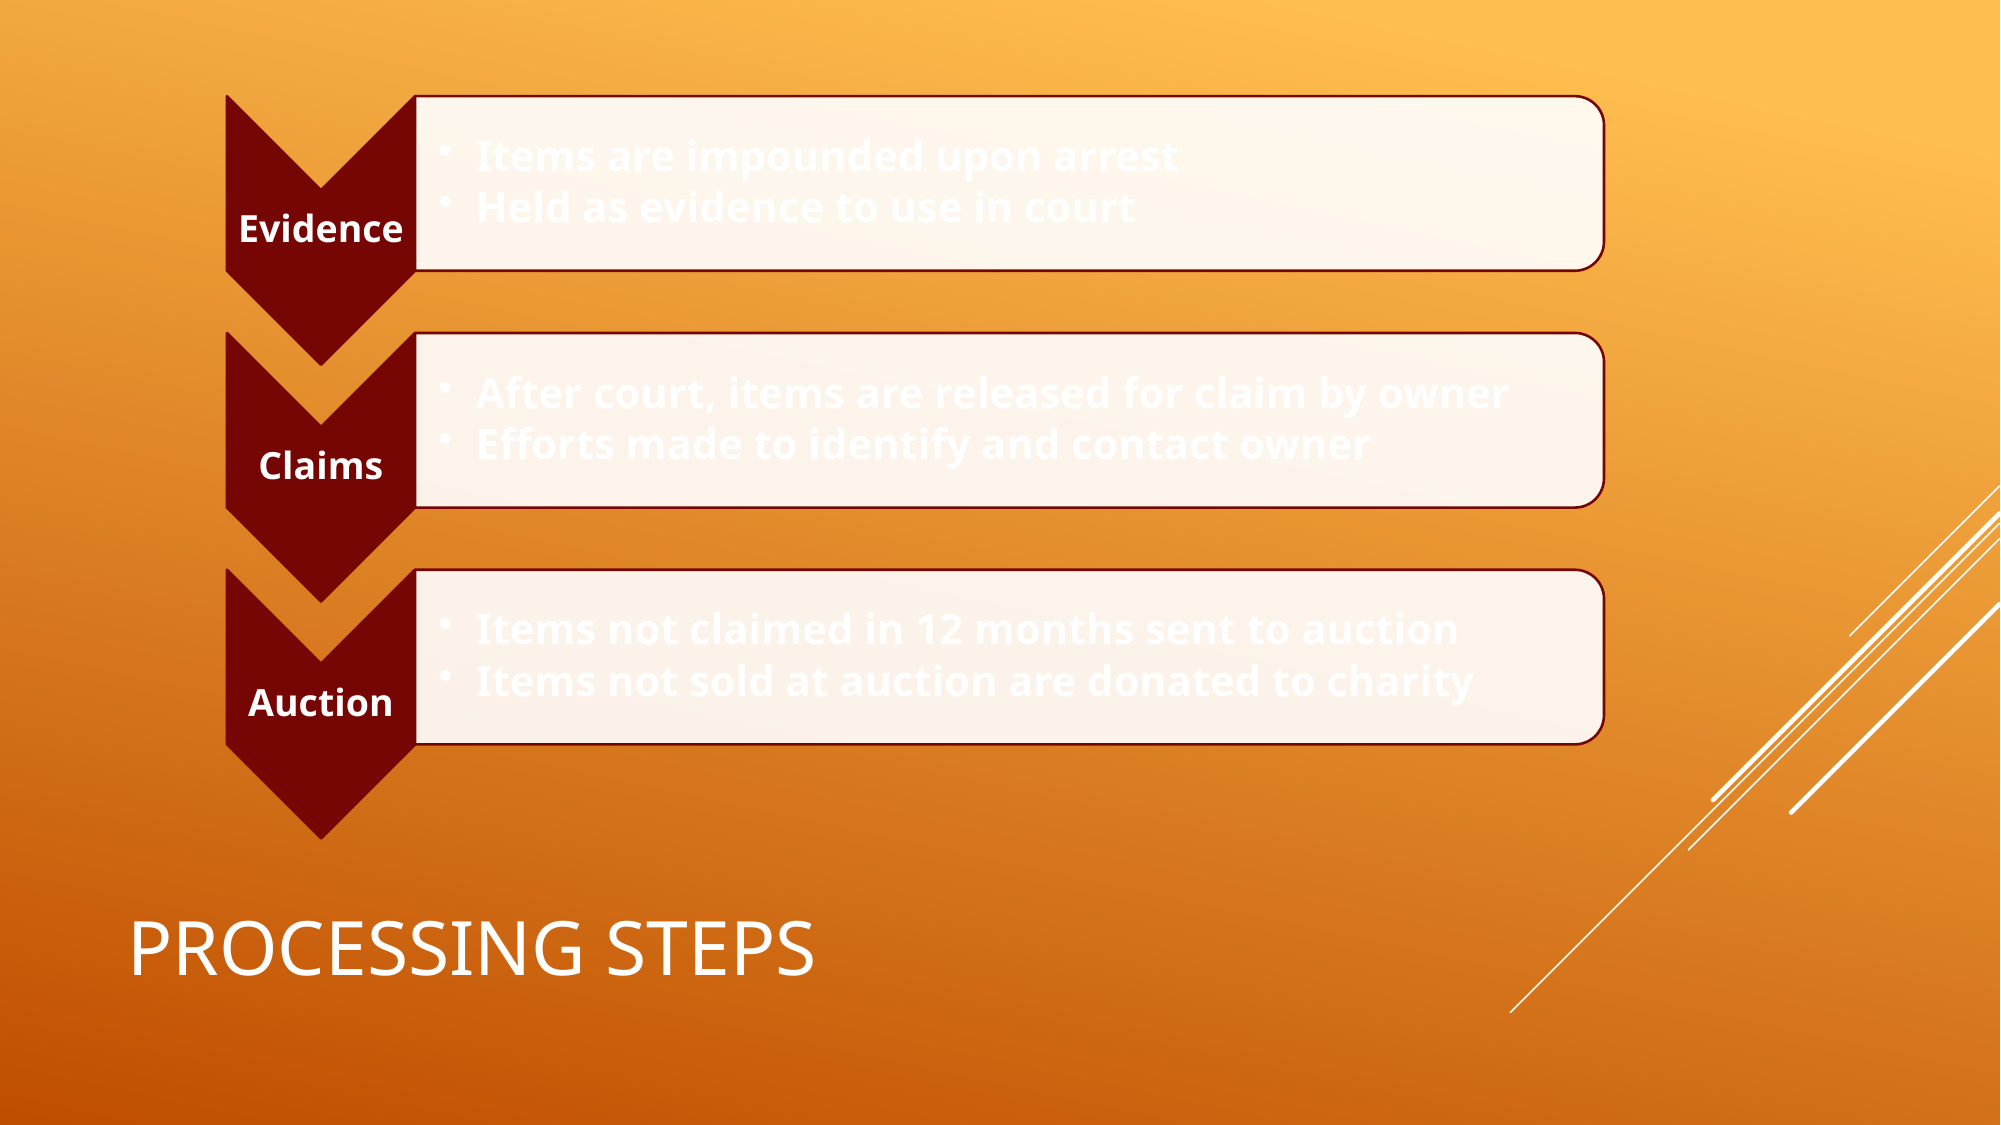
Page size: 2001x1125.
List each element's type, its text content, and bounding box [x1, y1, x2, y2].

text_box Processing steps [112, 821, 1513, 1069]
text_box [226, 95, 1605, 839]
